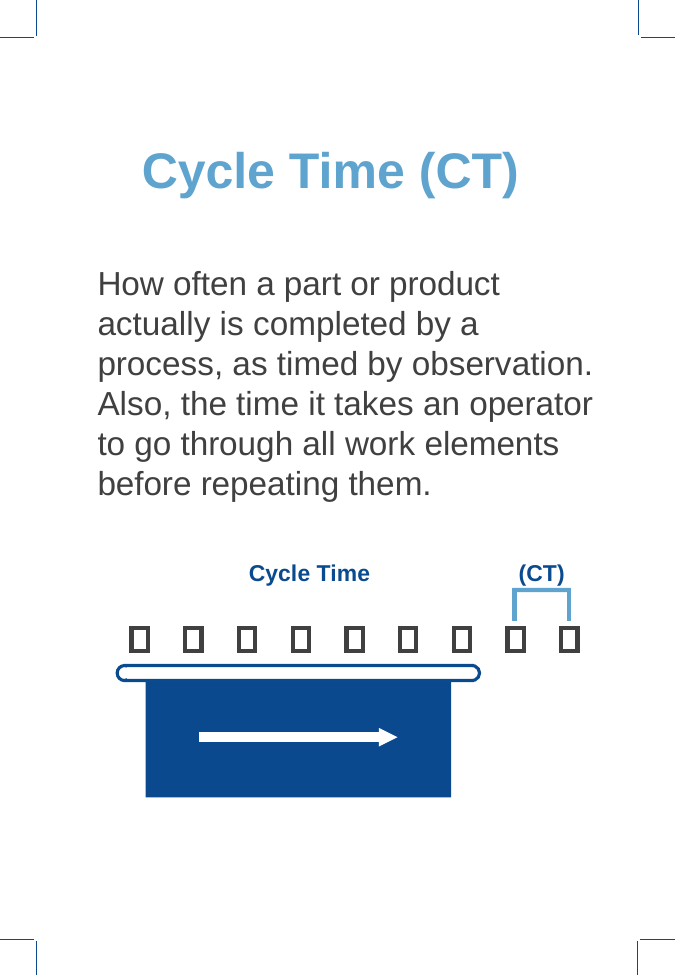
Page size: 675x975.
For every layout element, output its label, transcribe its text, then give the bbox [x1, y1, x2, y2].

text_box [117, 558, 578, 798]
title Cycle Time (CT) [75, 149, 600, 198]
list How often a part or product actually is completed by a process, as timed by observation. Also, the time it takes an operator to go through all work elements before repeating them. [97, 262, 600, 514]
